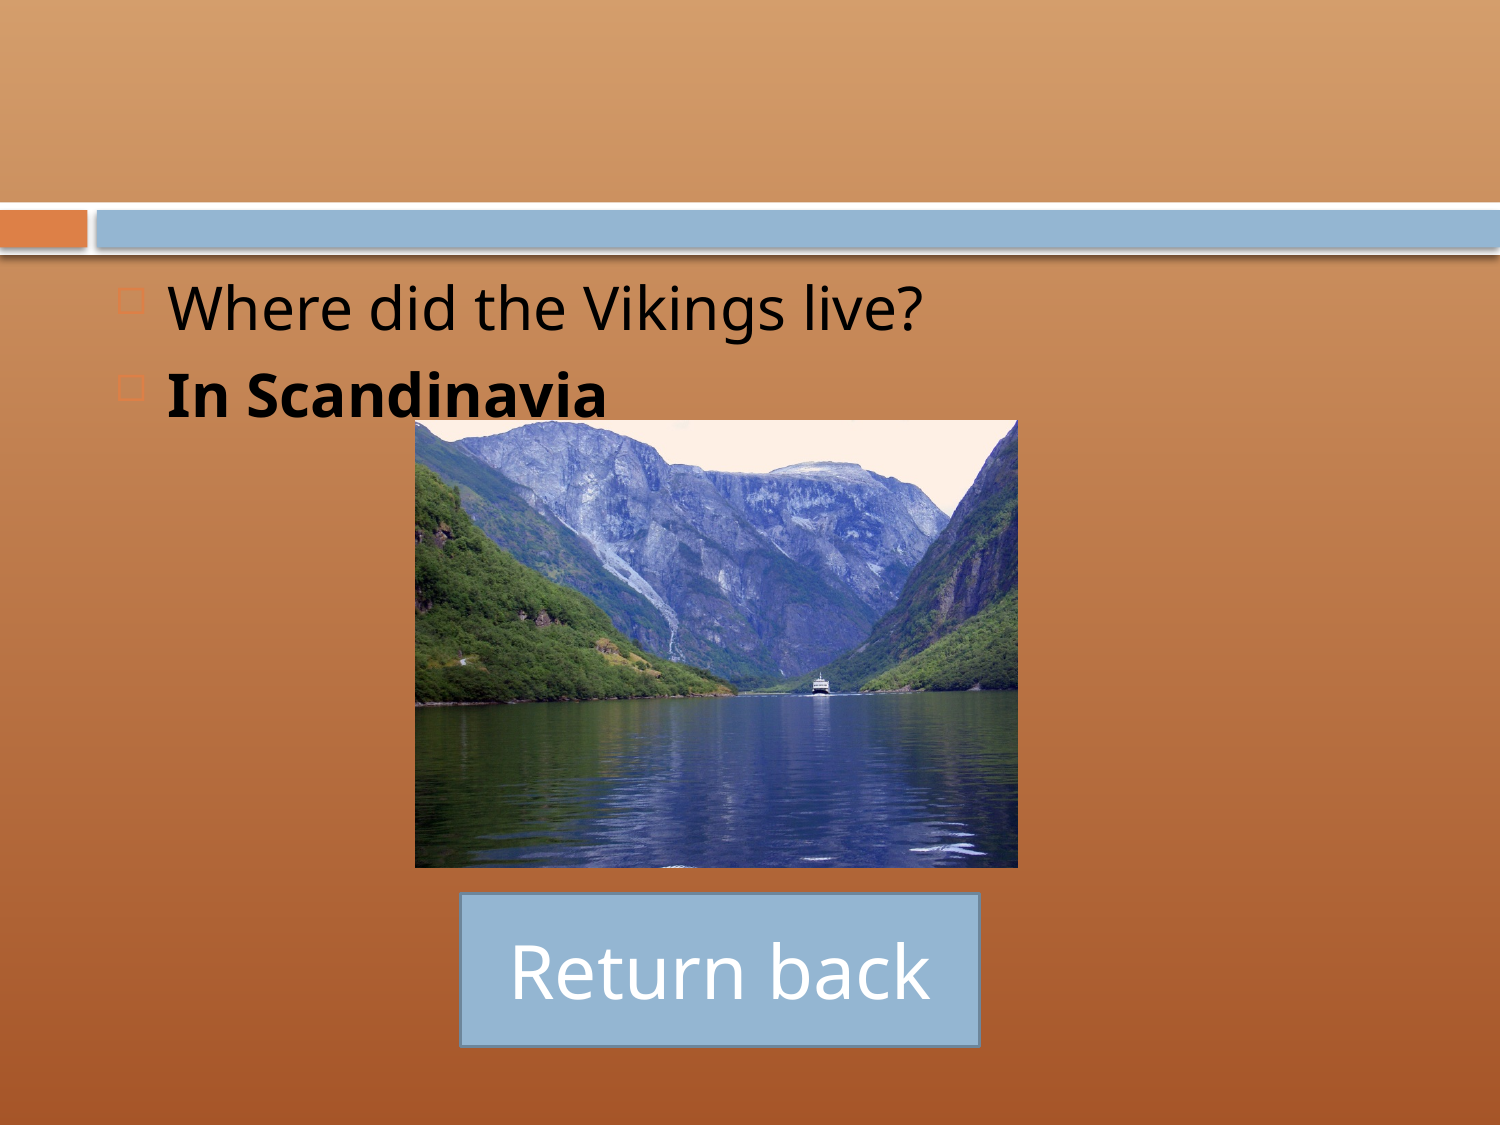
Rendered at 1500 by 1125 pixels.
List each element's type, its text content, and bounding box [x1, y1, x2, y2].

picture [415, 420, 1018, 869]
list Where did the Vikings live? In Scandinavia [100, 262, 1438, 1000]
text_box Return back [459, 892, 981, 1048]
